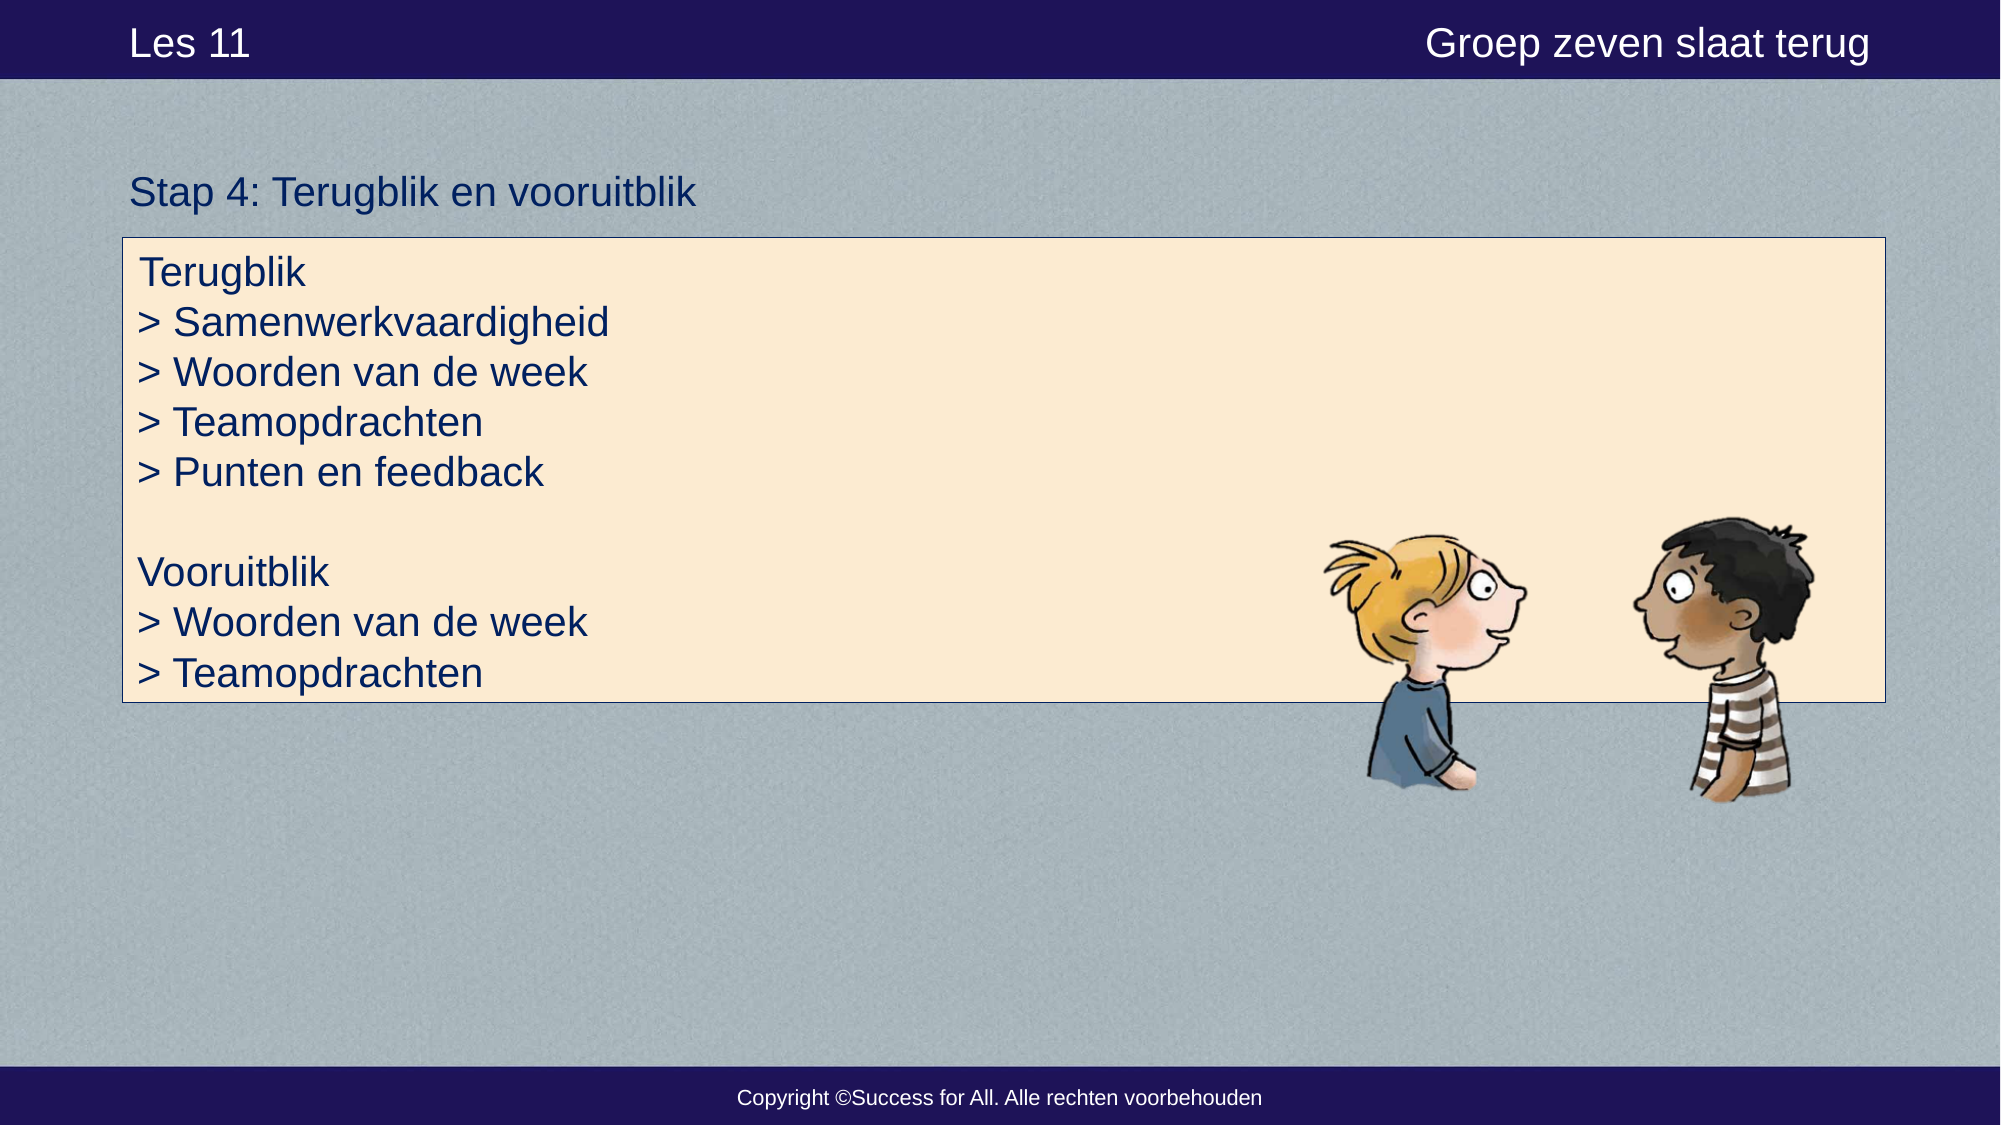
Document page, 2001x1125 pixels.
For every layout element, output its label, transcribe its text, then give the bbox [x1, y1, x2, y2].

text_box Copyright ©Success for All. Alle rechten voorbehouden [0, 1076, 2000, 1125]
text_box Les 11 [114, 8, 354, 73]
text_box Stap 4: Terugblik en vooruitblik [114, 157, 907, 223]
picture [0, 0, 2001, 1125]
text_box Terugblik > Samenwerkvaardigheid > Woorden van de week > Teamopdrachten > Punten en feedback Vooruitblik > Woorden van de week > Teamopdrachten [122, 237, 1886, 703]
text_box Groep zeven slaat terug [999, 8, 1886, 73]
